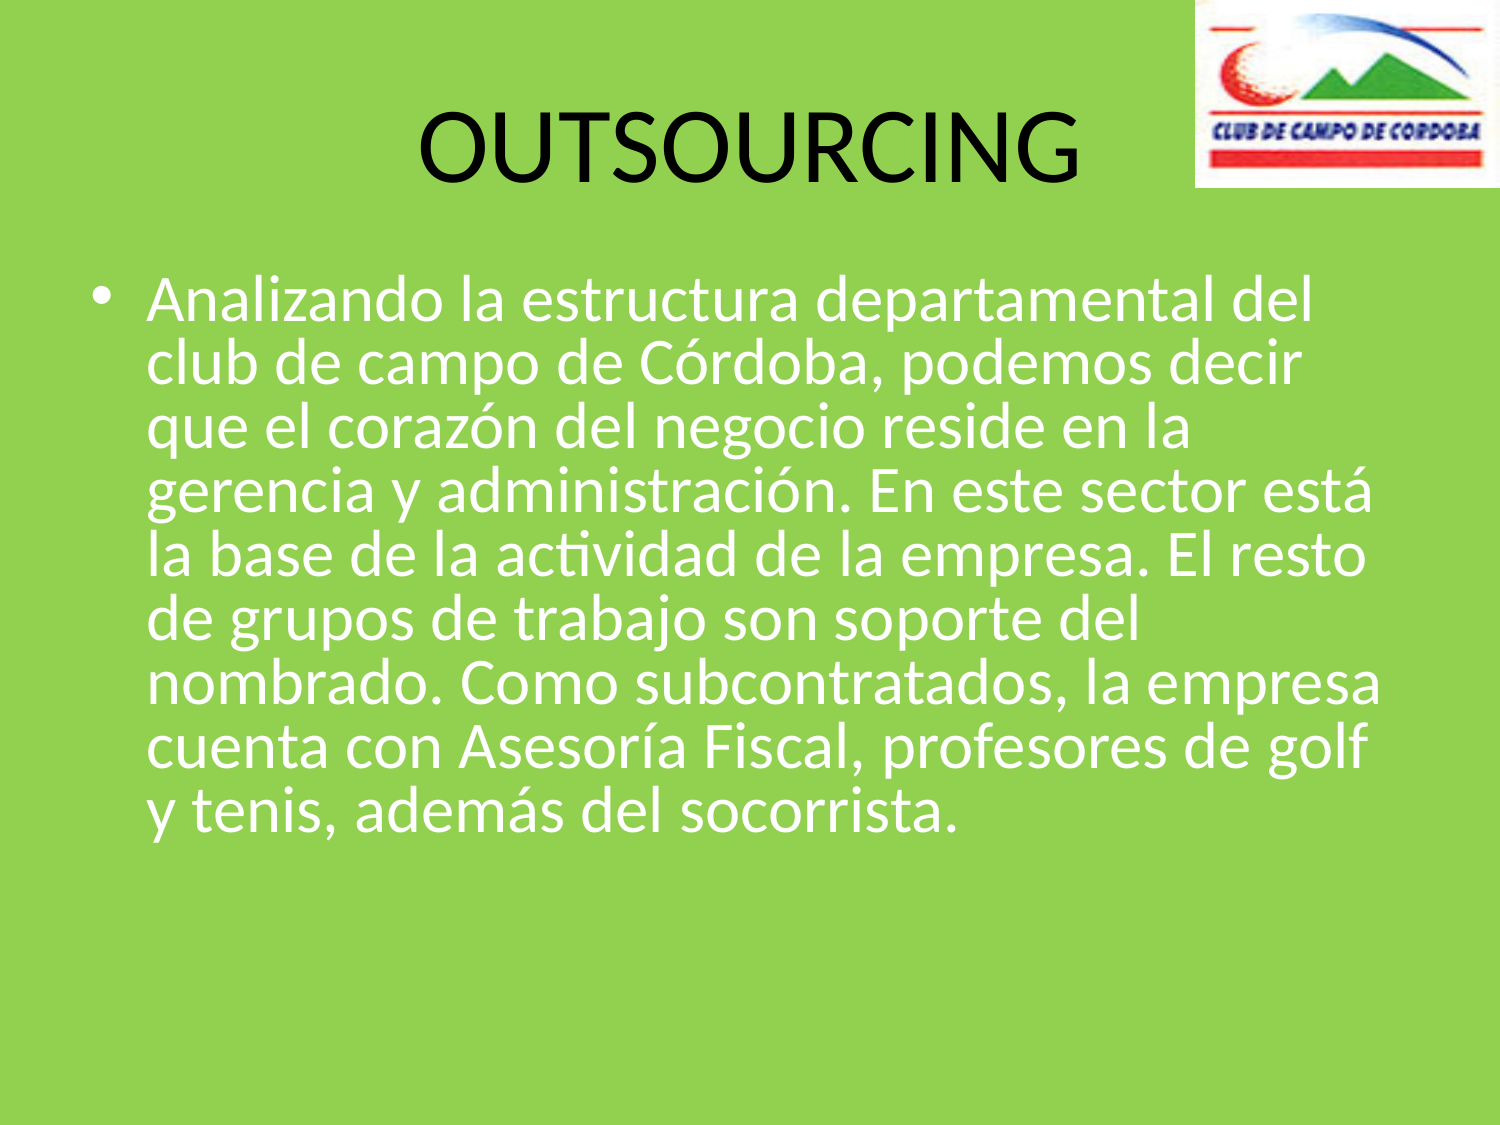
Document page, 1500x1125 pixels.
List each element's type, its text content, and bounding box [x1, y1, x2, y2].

title OUTSOURCING [74, 44, 1426, 233]
list Analizando la estructura departamental del club de campo de Córdoba, podemos decir que el corazón del negocio reside en la gerencia y administración. En este sector está la base de la actividad de la empresa. El resto de grupos de trabajo son soporte del nombrado. Como subcontratados, la empresa cuenta con Asesoría Fiscal, profesores de golf y tenis, además del socorrista. [74, 262, 1426, 1006]
picture [1195, 0, 1500, 188]
